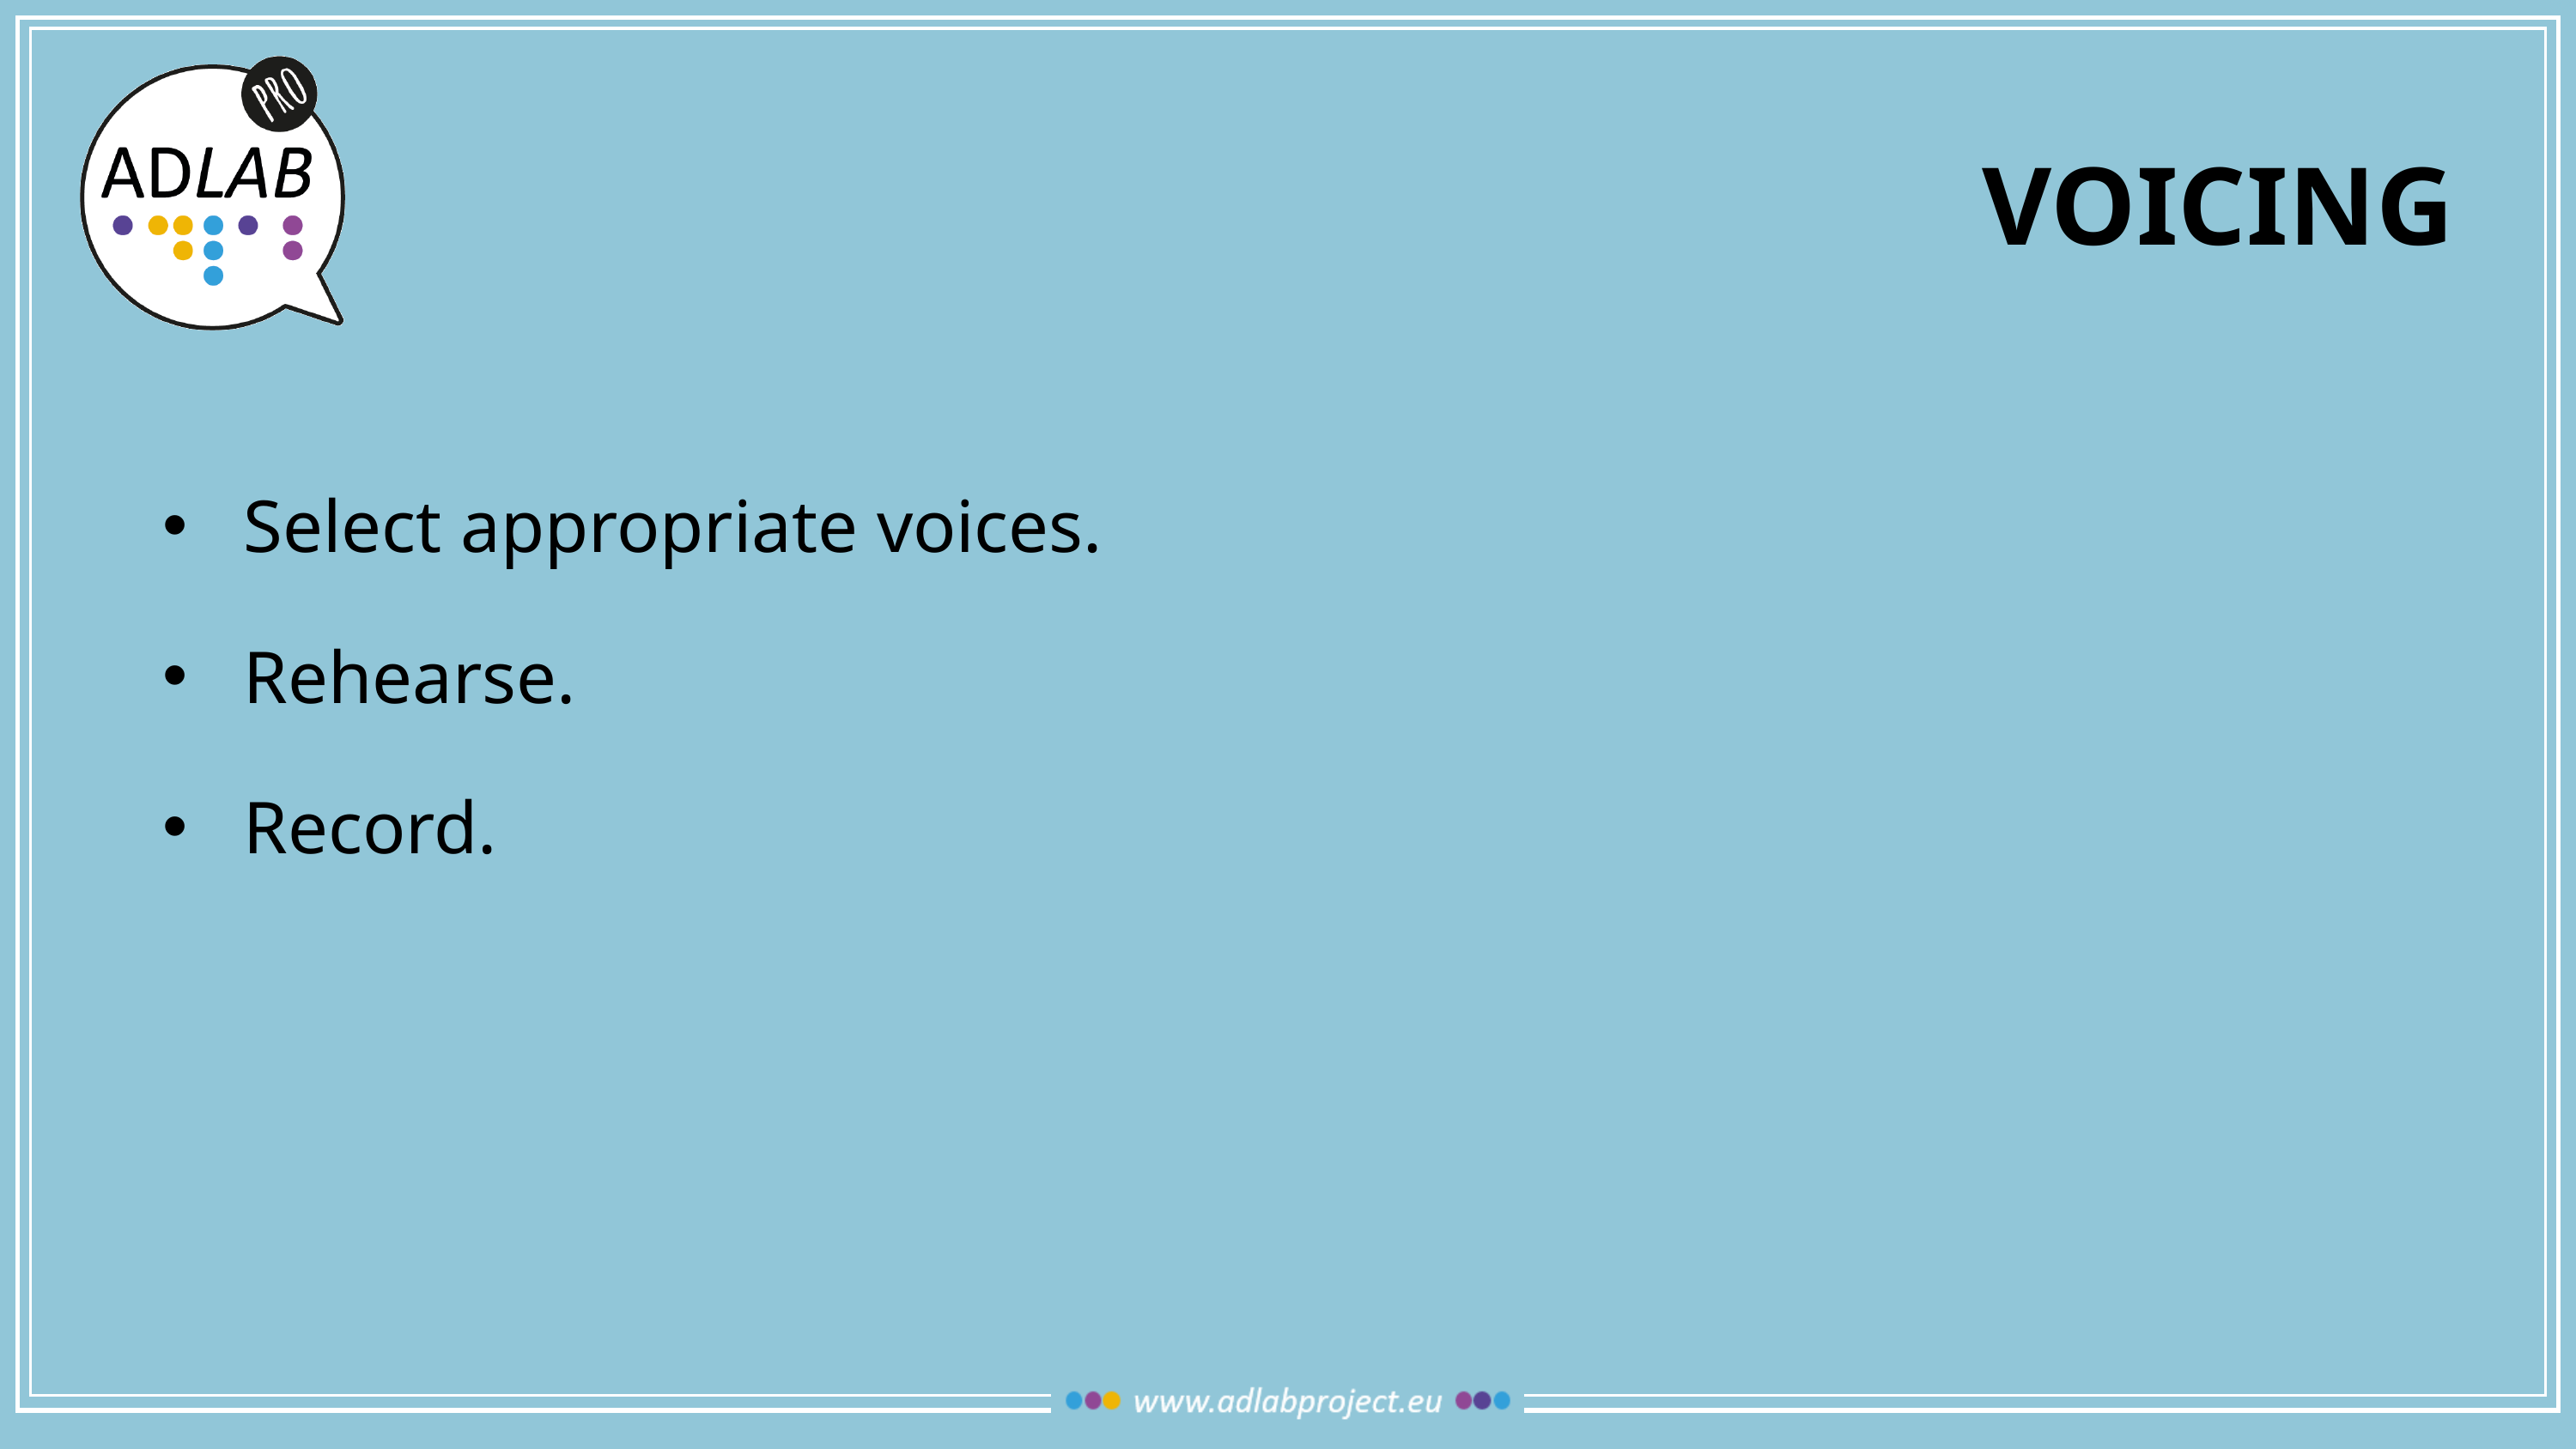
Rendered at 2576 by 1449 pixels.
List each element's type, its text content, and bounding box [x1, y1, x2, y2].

title VOICING [384, 70, 2467, 351]
list Select appropriate voices. Rehearse. Record. [150, 431, 2467, 1035]
picture [72, 49, 353, 330]
picture [1051, 1378, 1524, 1429]
